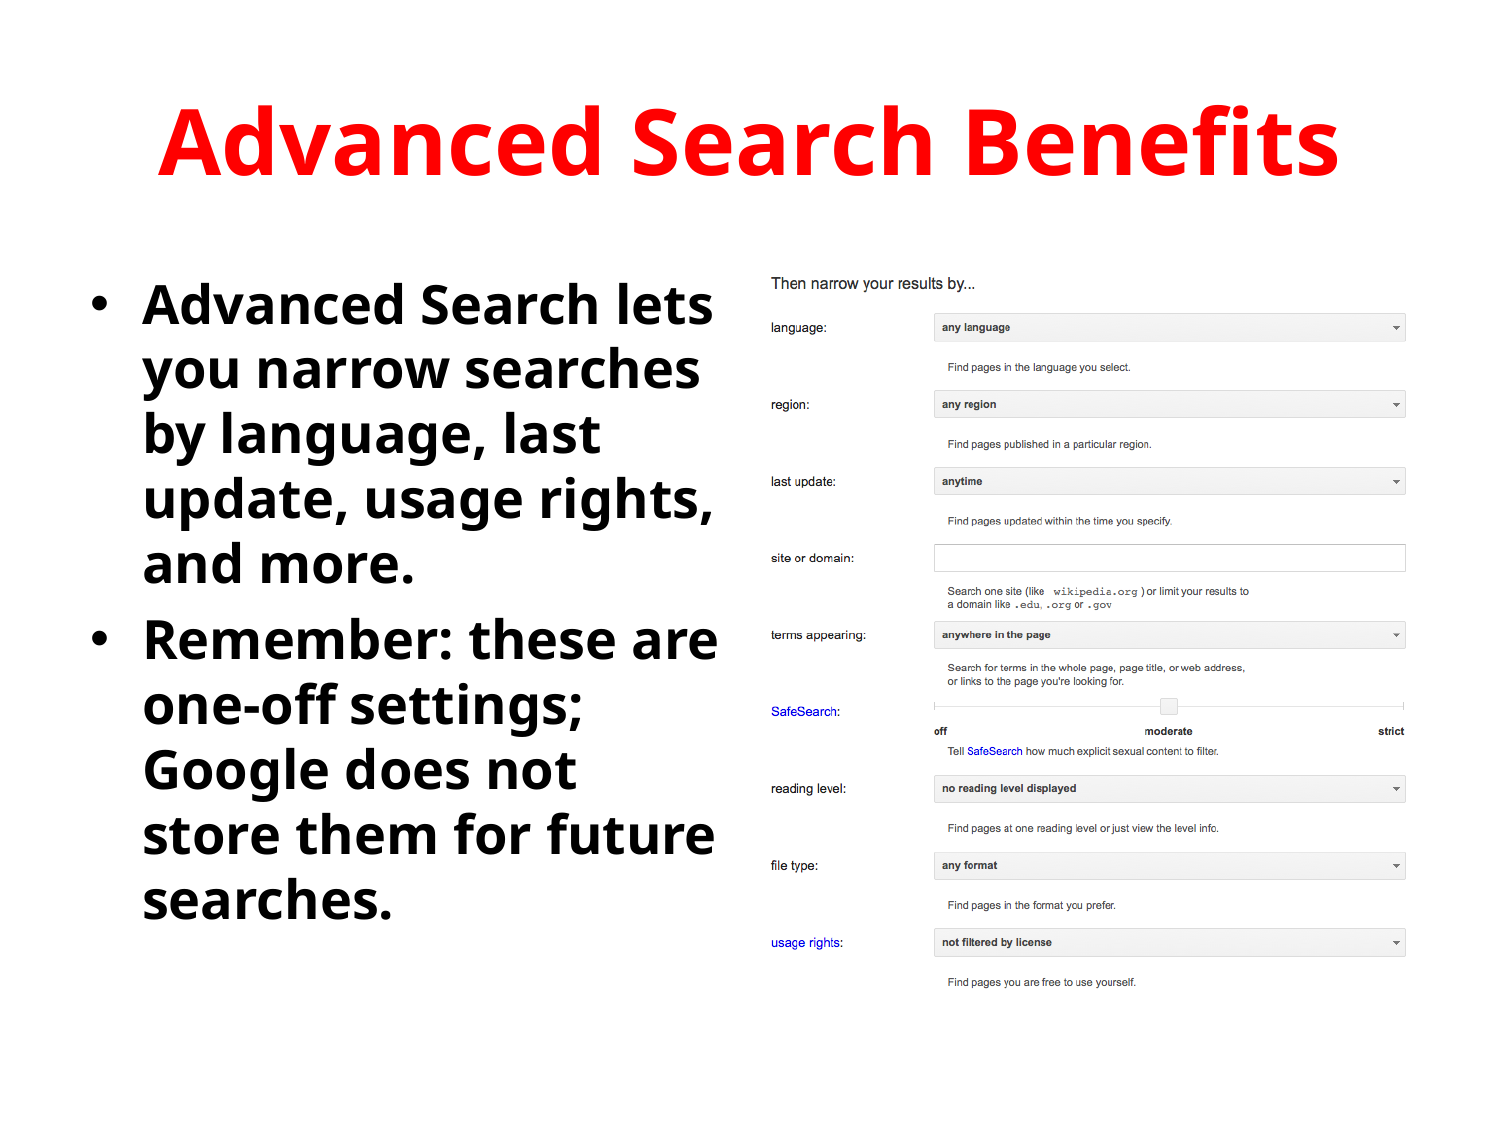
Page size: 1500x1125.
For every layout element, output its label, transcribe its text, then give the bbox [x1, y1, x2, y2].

title Advanced Search Benefits [75, 45, 1425, 233]
list Advanced Search lets you narrow searches by language, last update, usage rights, and more. Remember: these are one-off settings; Google does not store them for future searches. [75, 262, 738, 1005]
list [762, 262, 1426, 1006]
